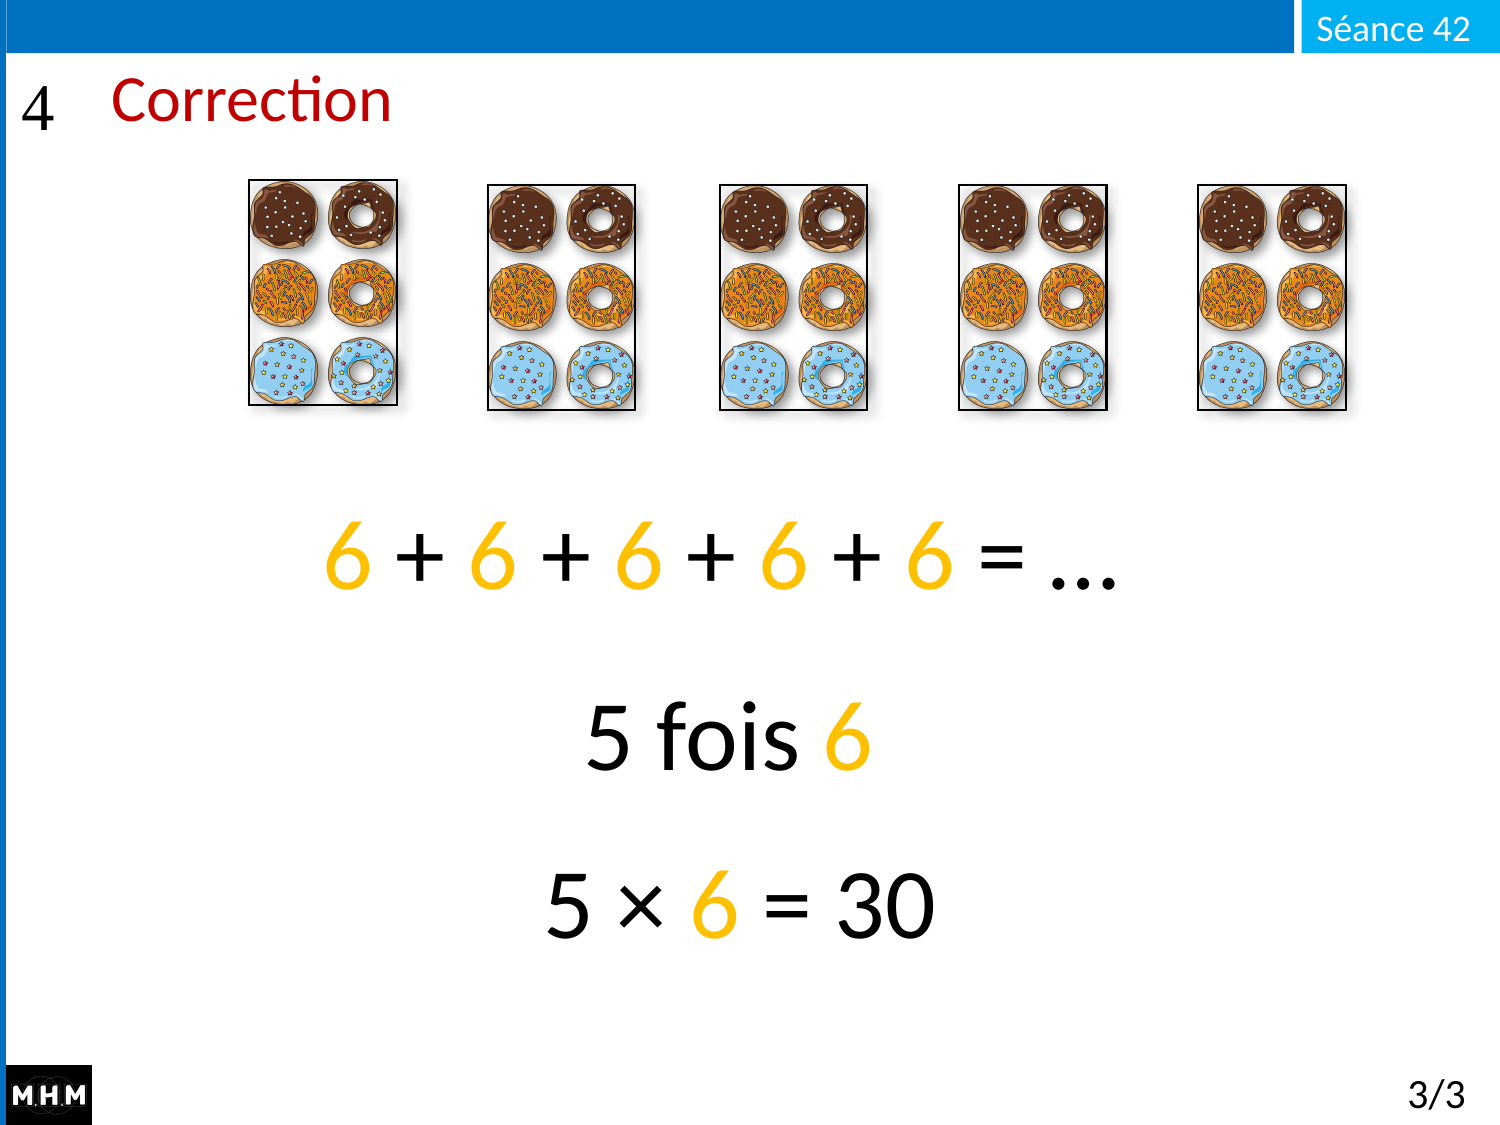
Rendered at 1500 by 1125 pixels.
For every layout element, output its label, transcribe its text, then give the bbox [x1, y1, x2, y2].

title Correction [96, 57, 1391, 144]
picture [6, 1065, 92, 1125]
picture [959, 185, 1106, 410]
text_box 6 + 6 + 6 + 6 + 6 = … [0, 481, 1456, 617]
picture [1199, 185, 1345, 410]
picture [720, 185, 867, 410]
list 3/3 [1373, 1064, 1500, 1125]
text_box 5 × 6 = 30 [5, 830, 1475, 966]
picture [488, 185, 634, 410]
text_box 5 fois 6 [5, 662, 1475, 798]
picture [250, 181, 396, 405]
